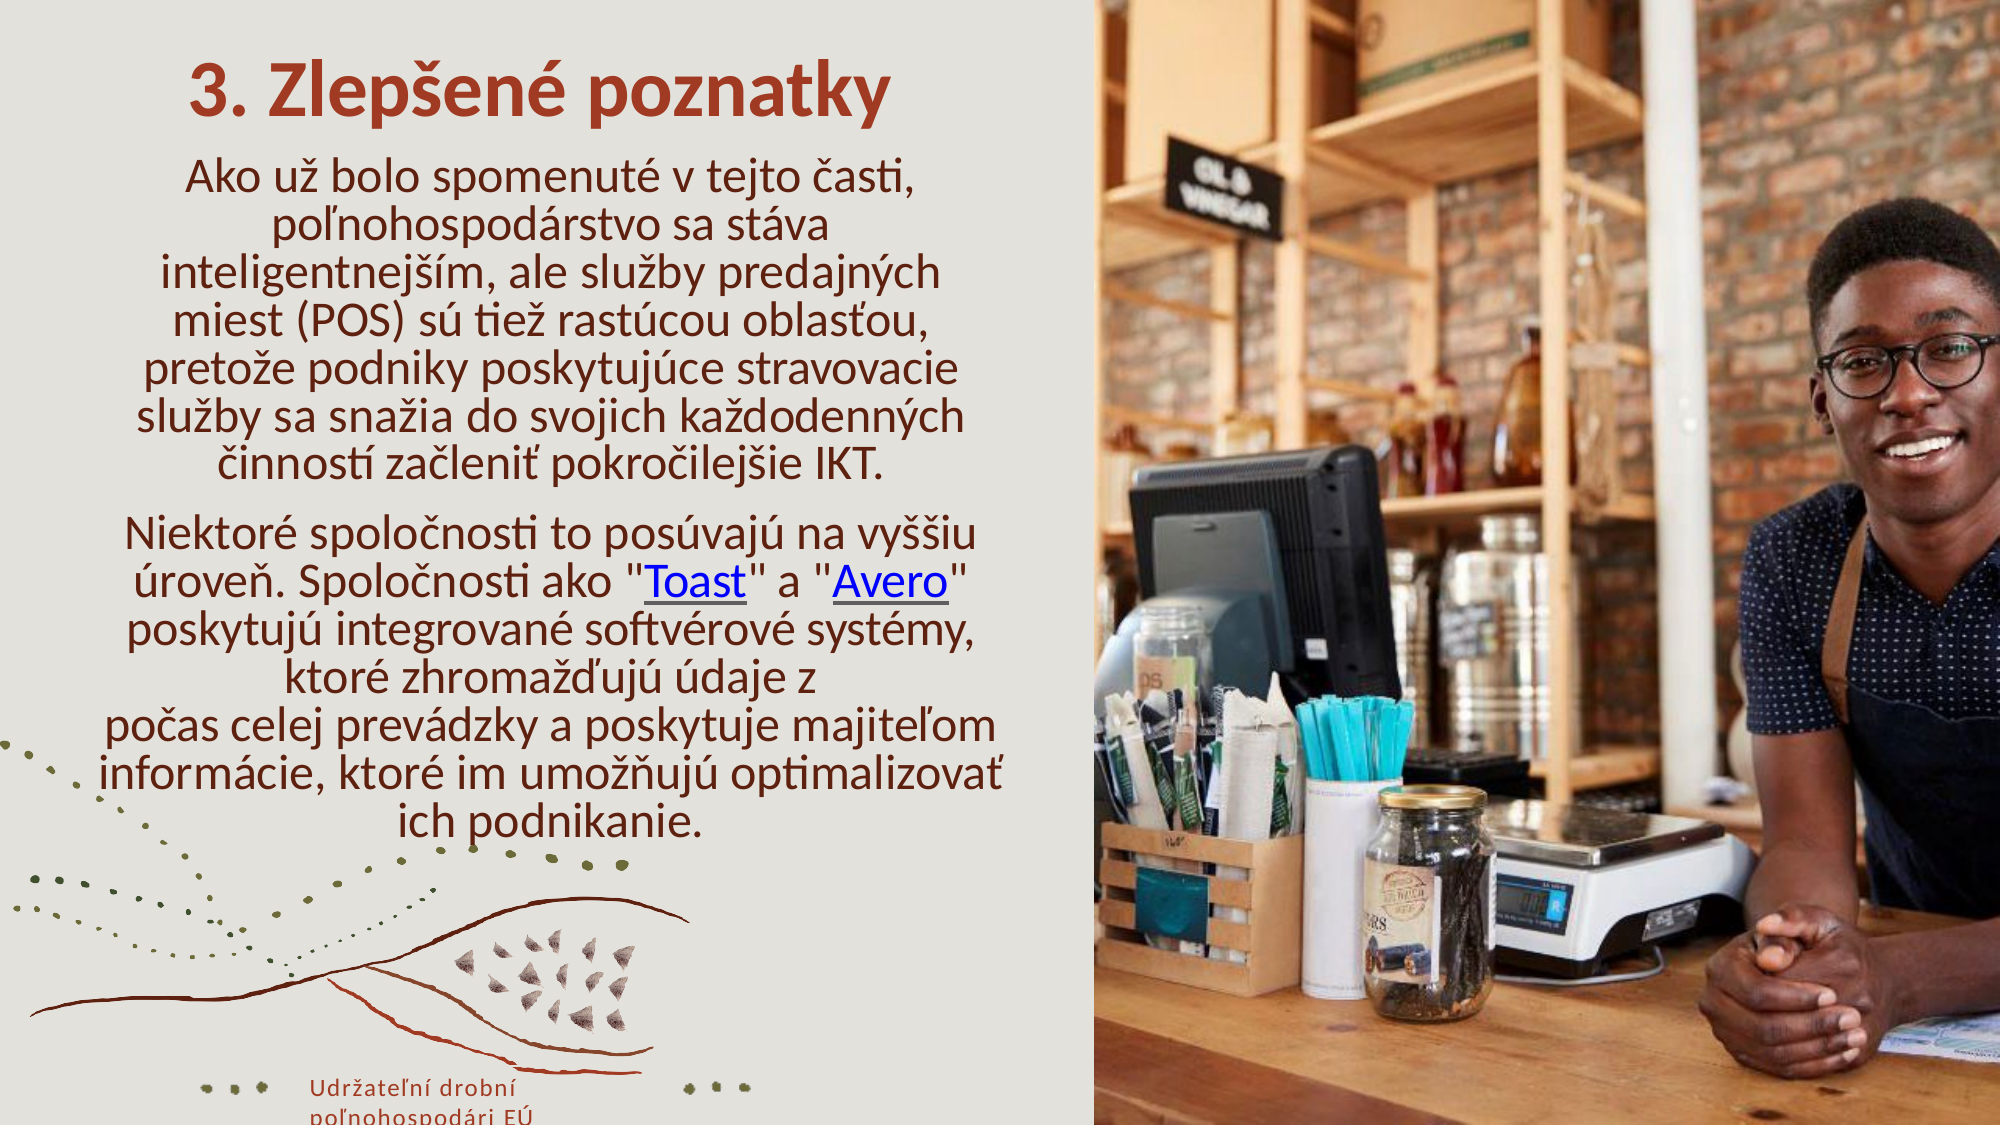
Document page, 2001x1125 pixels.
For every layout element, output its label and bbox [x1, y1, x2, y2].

text_box [198, 0, 2000, 1125]
text_box [0, 0, 195, 1125]
